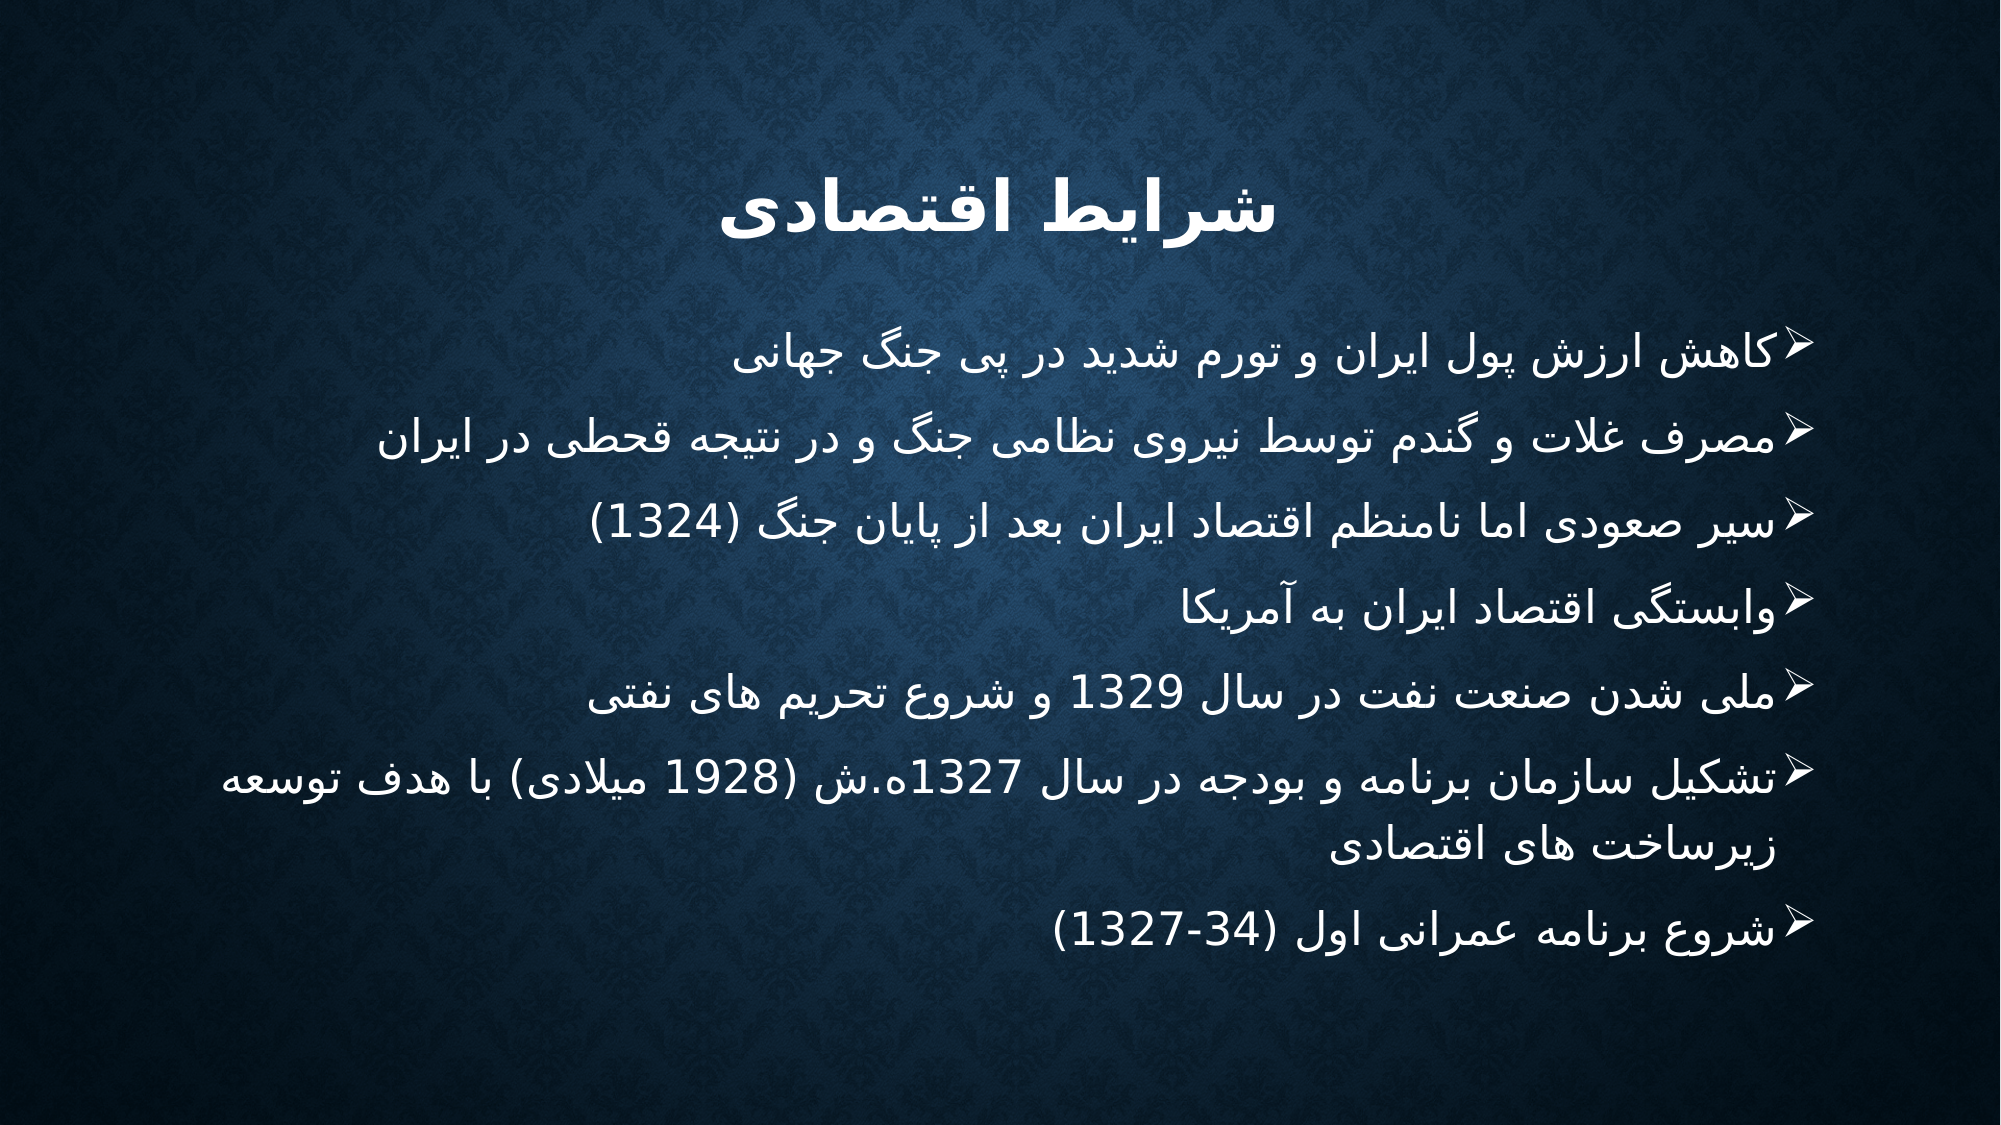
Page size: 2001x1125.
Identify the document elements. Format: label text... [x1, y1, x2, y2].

list کاهش ارزش پول ایران و تورم شدید در پی جنگ جهانی مصرف غلات و گندم توسط نیروی نظامی جنگ و در نتیجه قحطی در ایران سیر صعودی اما نامنظم اقتصاد ایران بعد از پایان جنگ (1324) وابستگی اقتصاد ایران به آمریکا ملی شدن صنعت نفت در سال 1329 و شروع تحریم های نفتی تشکیل سازمان برنامه و بودجه در سال 1327ه.ش (1928 میلادی) با هدف توسعه زیرساخت های اقتصادی شروع برنامه عمرانی اول (34-1327) [156, 302, 1830, 963]
title شرایط اقتصادی [149, 99, 1849, 318]
